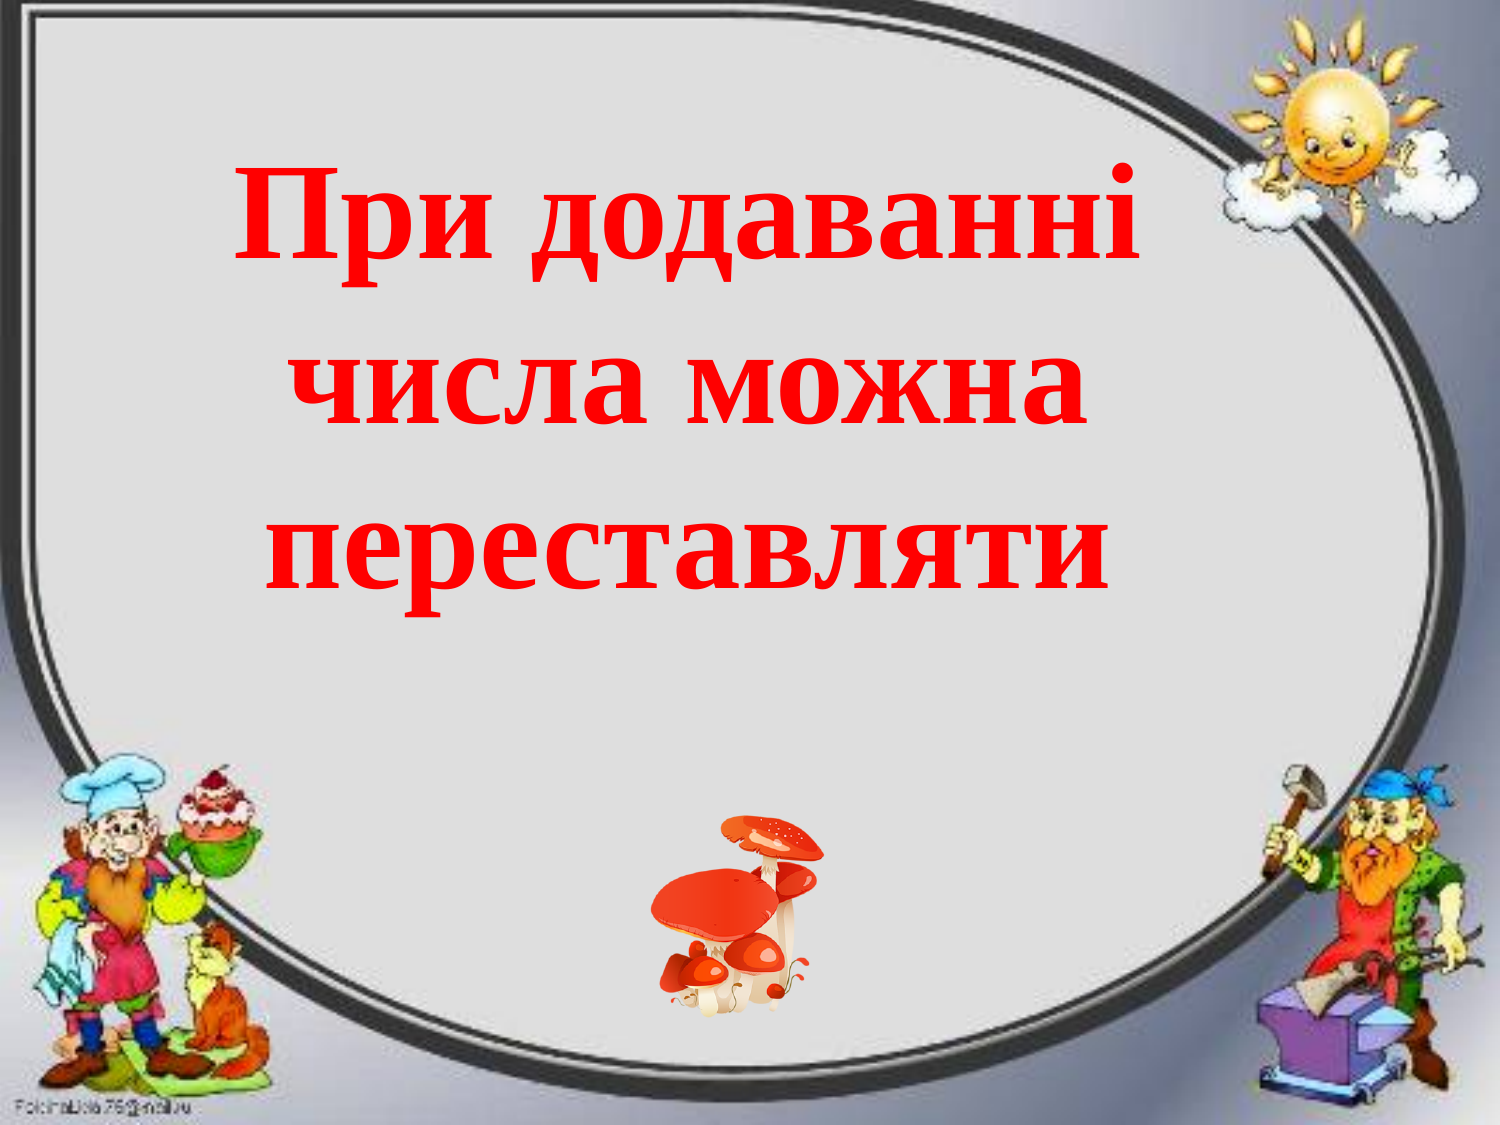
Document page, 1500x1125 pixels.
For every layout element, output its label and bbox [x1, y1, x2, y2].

list [0, 0, 1500, 1125]
picture [643, 806, 828, 1021]
